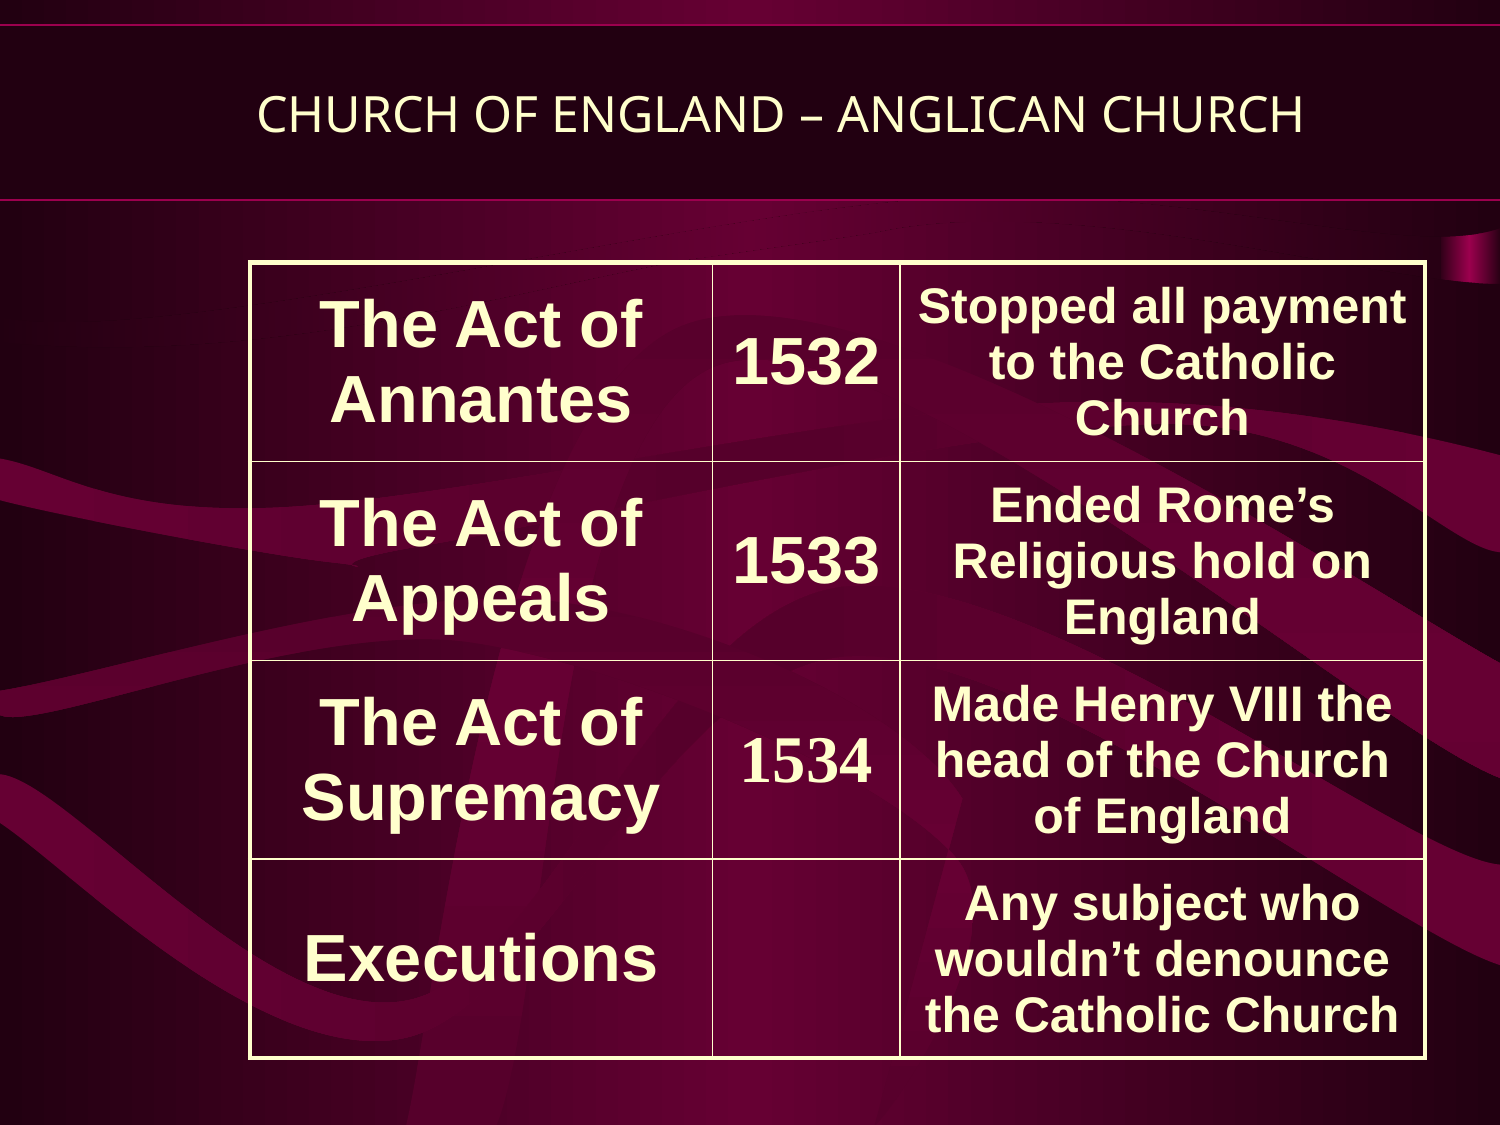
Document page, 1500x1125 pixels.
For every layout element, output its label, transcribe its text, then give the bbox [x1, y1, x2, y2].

table_cell [713, 860, 899, 1056]
table_header Stopped all payment to the Catholic Church [901, 265, 1423, 461]
table_header The Act of Annantes [252, 265, 712, 461]
table_cell The Act of Appeals [252, 462, 712, 660]
table_cell The Act of Supremacy [252, 661, 712, 858]
text_box CHURCH OF ENGLAND – ANGLICAN CHURCH [0, 24, 1500, 200]
table_cell 1534 [713, 661, 899, 858]
table_cell Any subject who wouldn’t denounce the Catholic Church [901, 860, 1423, 1056]
table_cell 1533 [713, 462, 899, 660]
table_header [1275, 913, 1412, 992]
table_cell Ended Rome’s Religious hold on England [901, 462, 1423, 660]
table_cell Executions [252, 860, 712, 1056]
table_cell Made Henry VIII the head of the Church of England [901, 661, 1423, 858]
table_header 1532 [713, 265, 899, 461]
